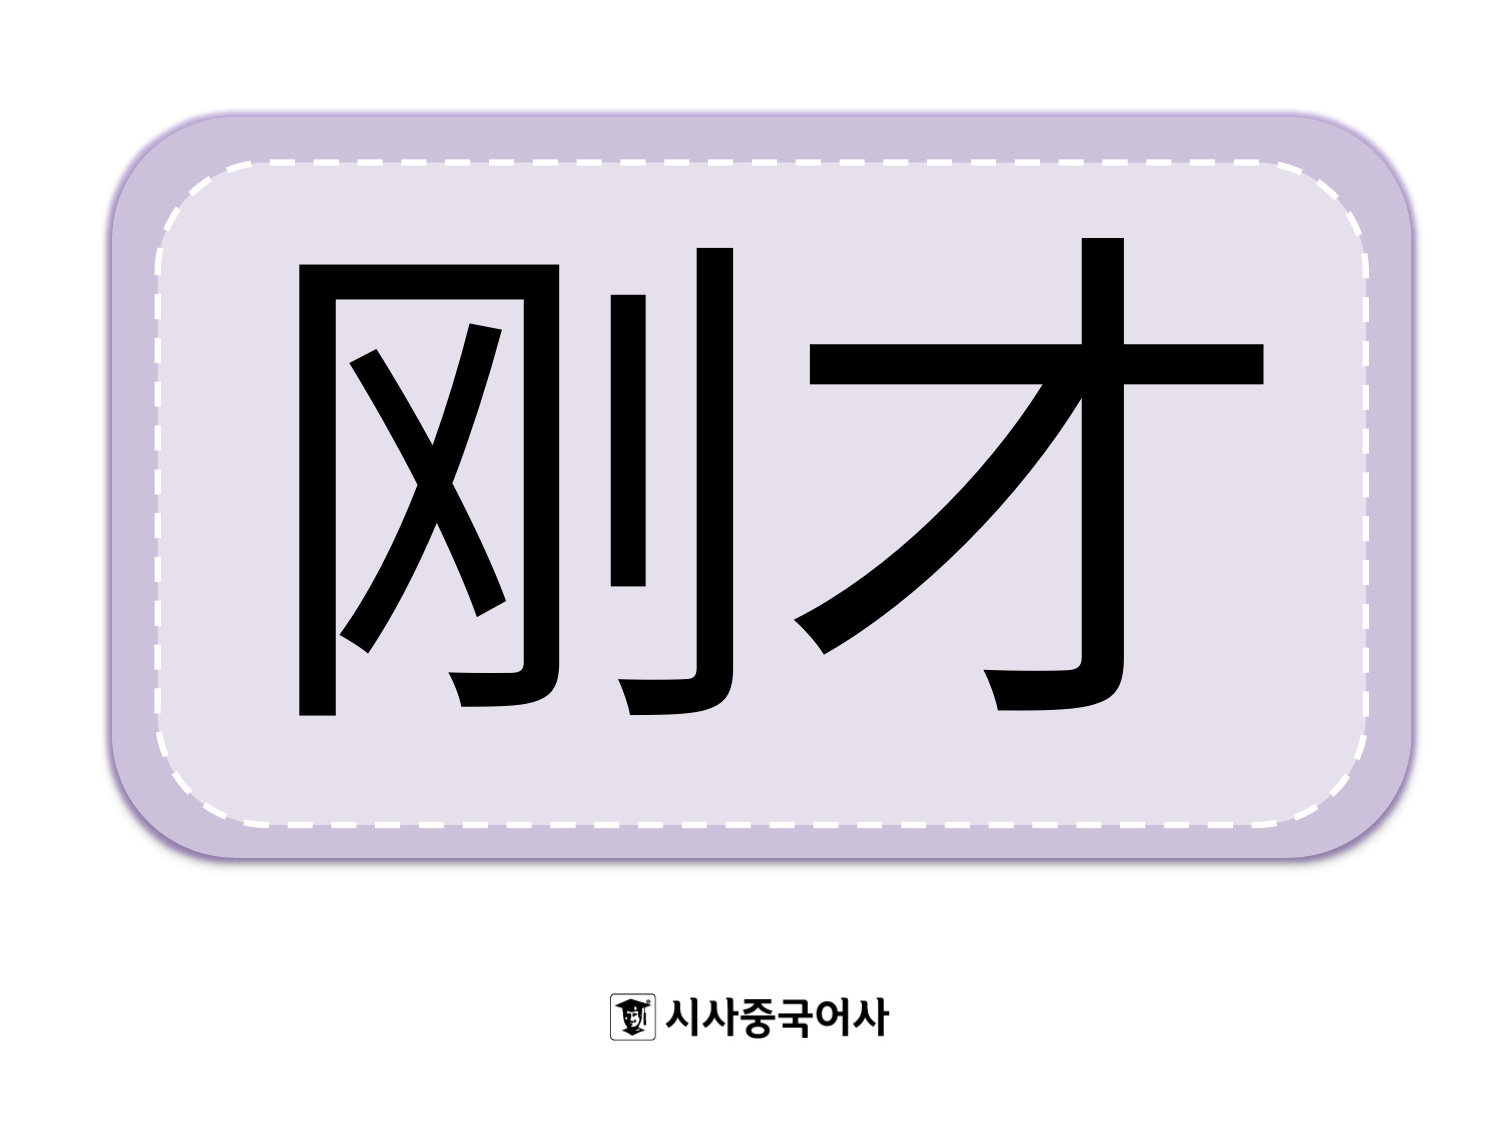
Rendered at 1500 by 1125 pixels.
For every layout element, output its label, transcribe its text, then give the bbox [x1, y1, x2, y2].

text_box 刚才 [171, 137, 1380, 800]
picture [602, 987, 898, 1047]
